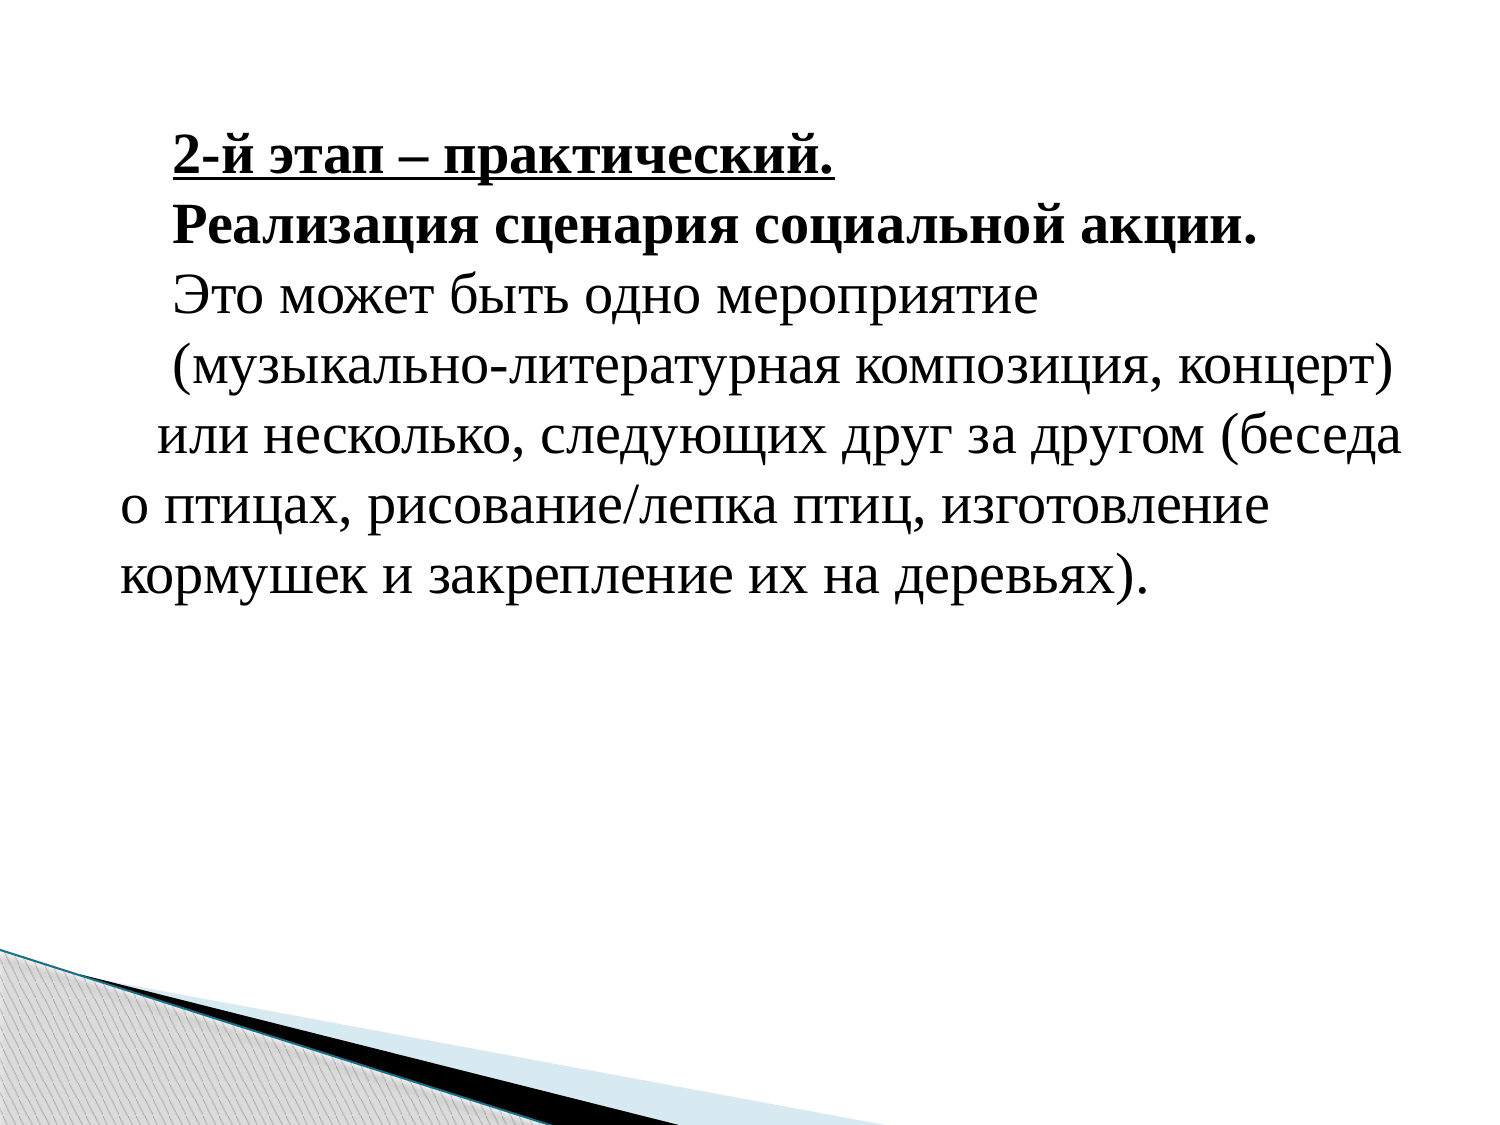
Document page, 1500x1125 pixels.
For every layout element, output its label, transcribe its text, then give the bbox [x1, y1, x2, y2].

text_box 2-й этап – практический. Реализация сценария социальной акции. Это может быть одно мероприятие (музыкально-литературная композиция, концерт) или несколько, следующих друг за другом (беседа о птицах, рисование/лепка птиц, изготовление кормушек и закрепление их на деревьях). [105, 107, 1430, 613]
